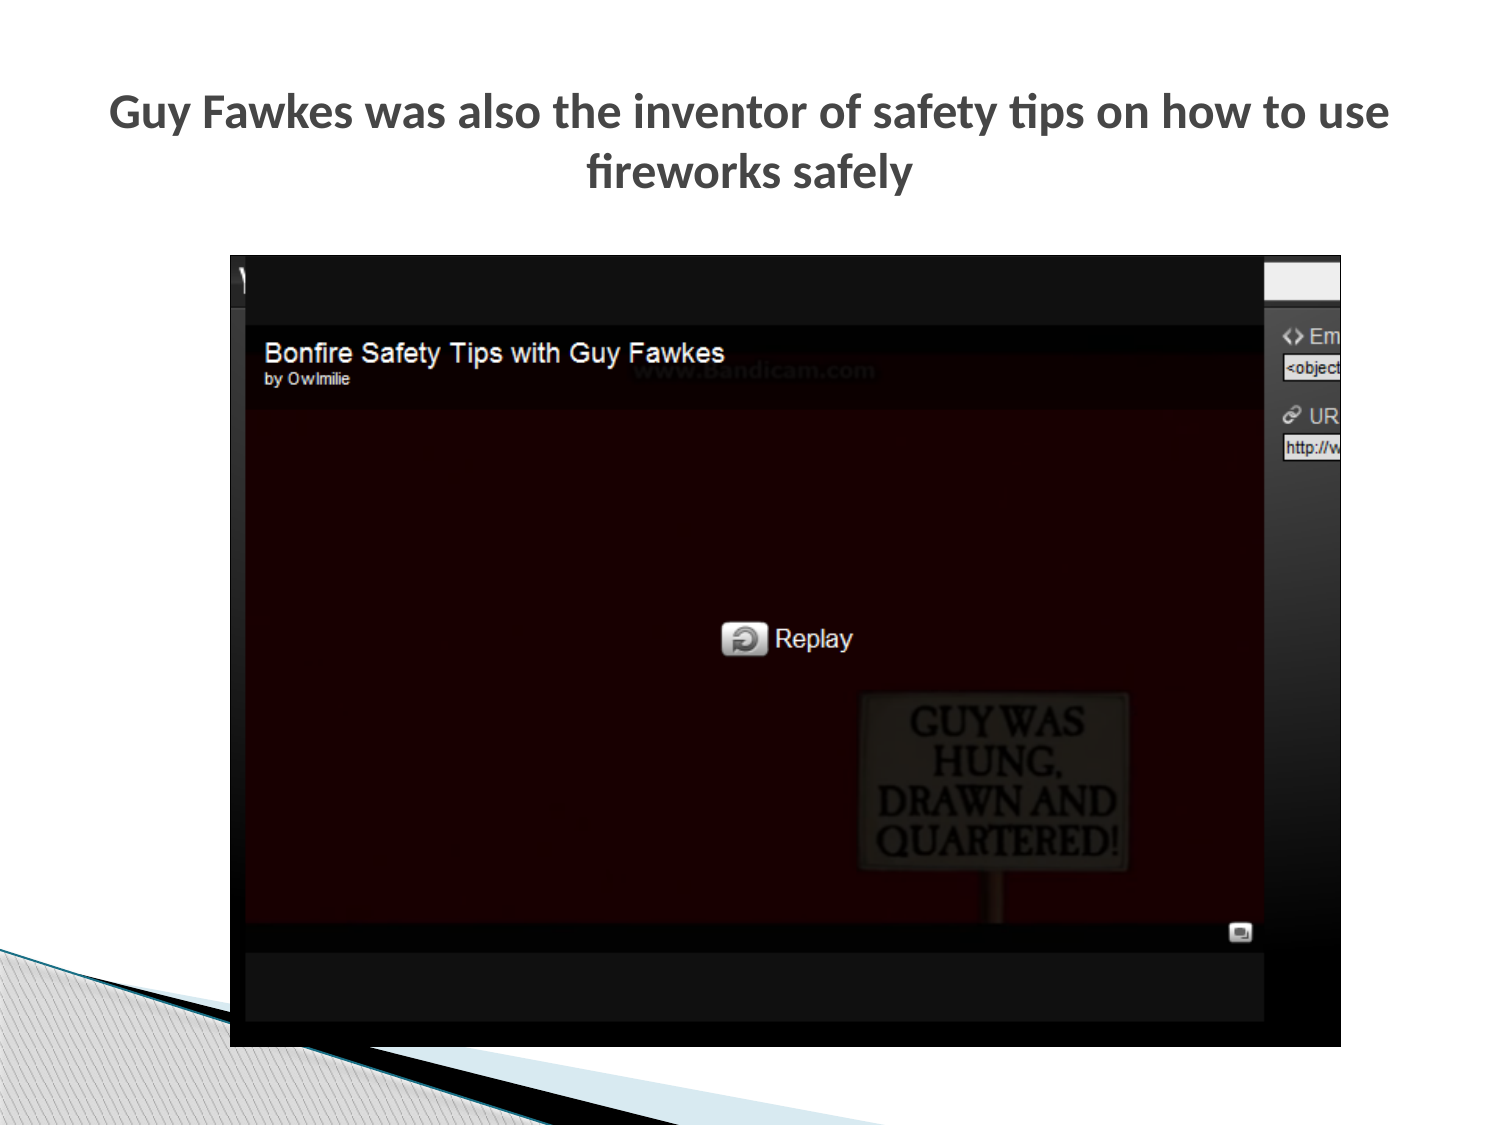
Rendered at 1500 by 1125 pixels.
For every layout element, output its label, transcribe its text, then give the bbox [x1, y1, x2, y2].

picture [231, 256, 1340, 1046]
title Guy Fawkes was also the inventor of safety tips on how to use fireworks safely [75, 45, 1425, 233]
